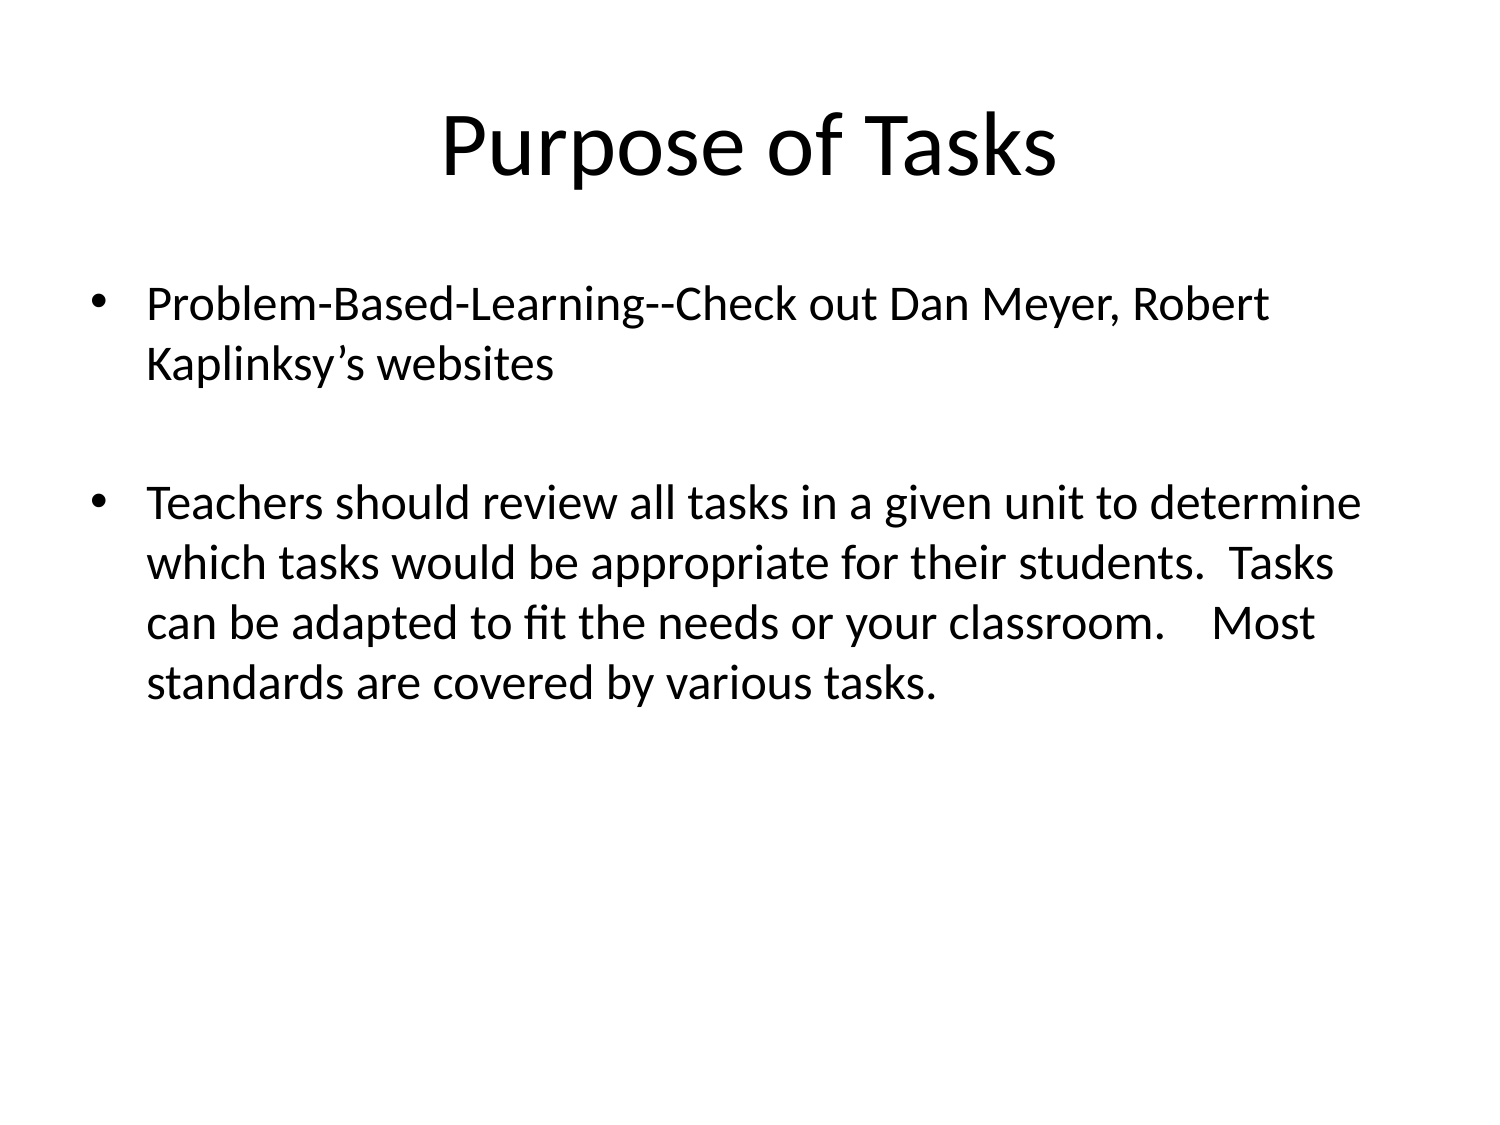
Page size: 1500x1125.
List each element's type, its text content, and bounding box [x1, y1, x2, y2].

list Problem-Based-Learning--Check out Dan Meyer, Robert Kaplinksy’s websites Teachers should review all tasks in a given unit to determine which tasks would be appropriate for their students. Tasks can be adapted to fit the needs or your classroom. Most standards are covered by various tasks. [75, 262, 1425, 1100]
title Purpose of Tasks [75, 45, 1425, 233]
